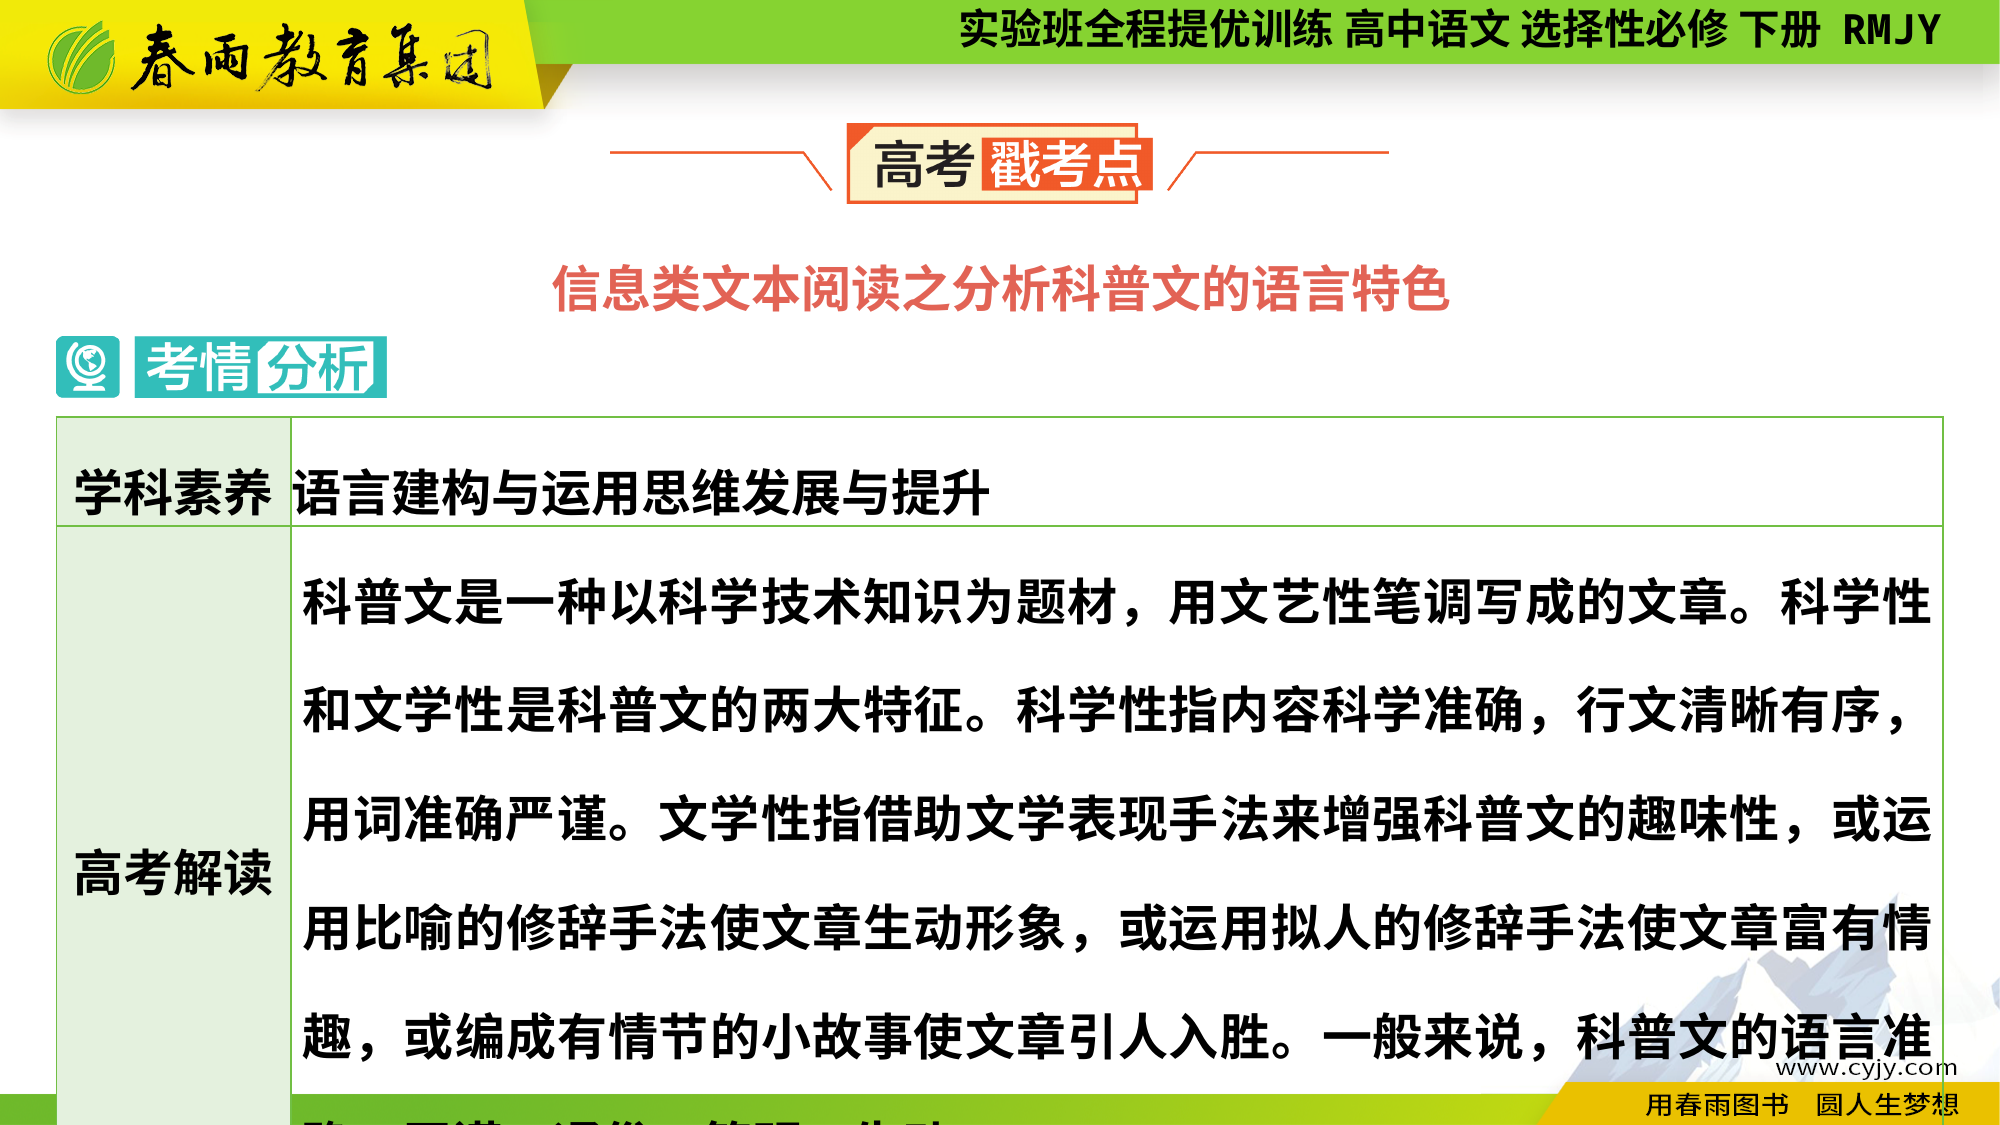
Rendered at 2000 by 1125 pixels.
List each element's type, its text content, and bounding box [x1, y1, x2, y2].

table_cell 科普文是一种以科学技术知识为题材，用文艺性笔调写成的文章。科学性和文学性是科普文的两大特征。科学性指内容科学准确，行文清晰有序，用词准确严谨。文学性指借助文学表现手法来增强科普文的趣味性，或运用比喻的修辞手法使文章生动形象，或运用拟人的修辞手法使文章富有情趣，或编成有情节的小故事使文章引人入胜。一般来说，科普文的语言准确、严谨、通俗、简明、生动。 [292, 527, 1942, 1125]
table_cell 高考解读 [57, 527, 290, 1125]
table_header 学科素养 [57, 418, 290, 525]
picture [0, 0, 2000, 1125]
list 信息类文本阅读之分析科普文的语言特色 [59, 219, 1944, 315]
table_header 语言建构与运用思维发展与提升 [292, 418, 1942, 525]
